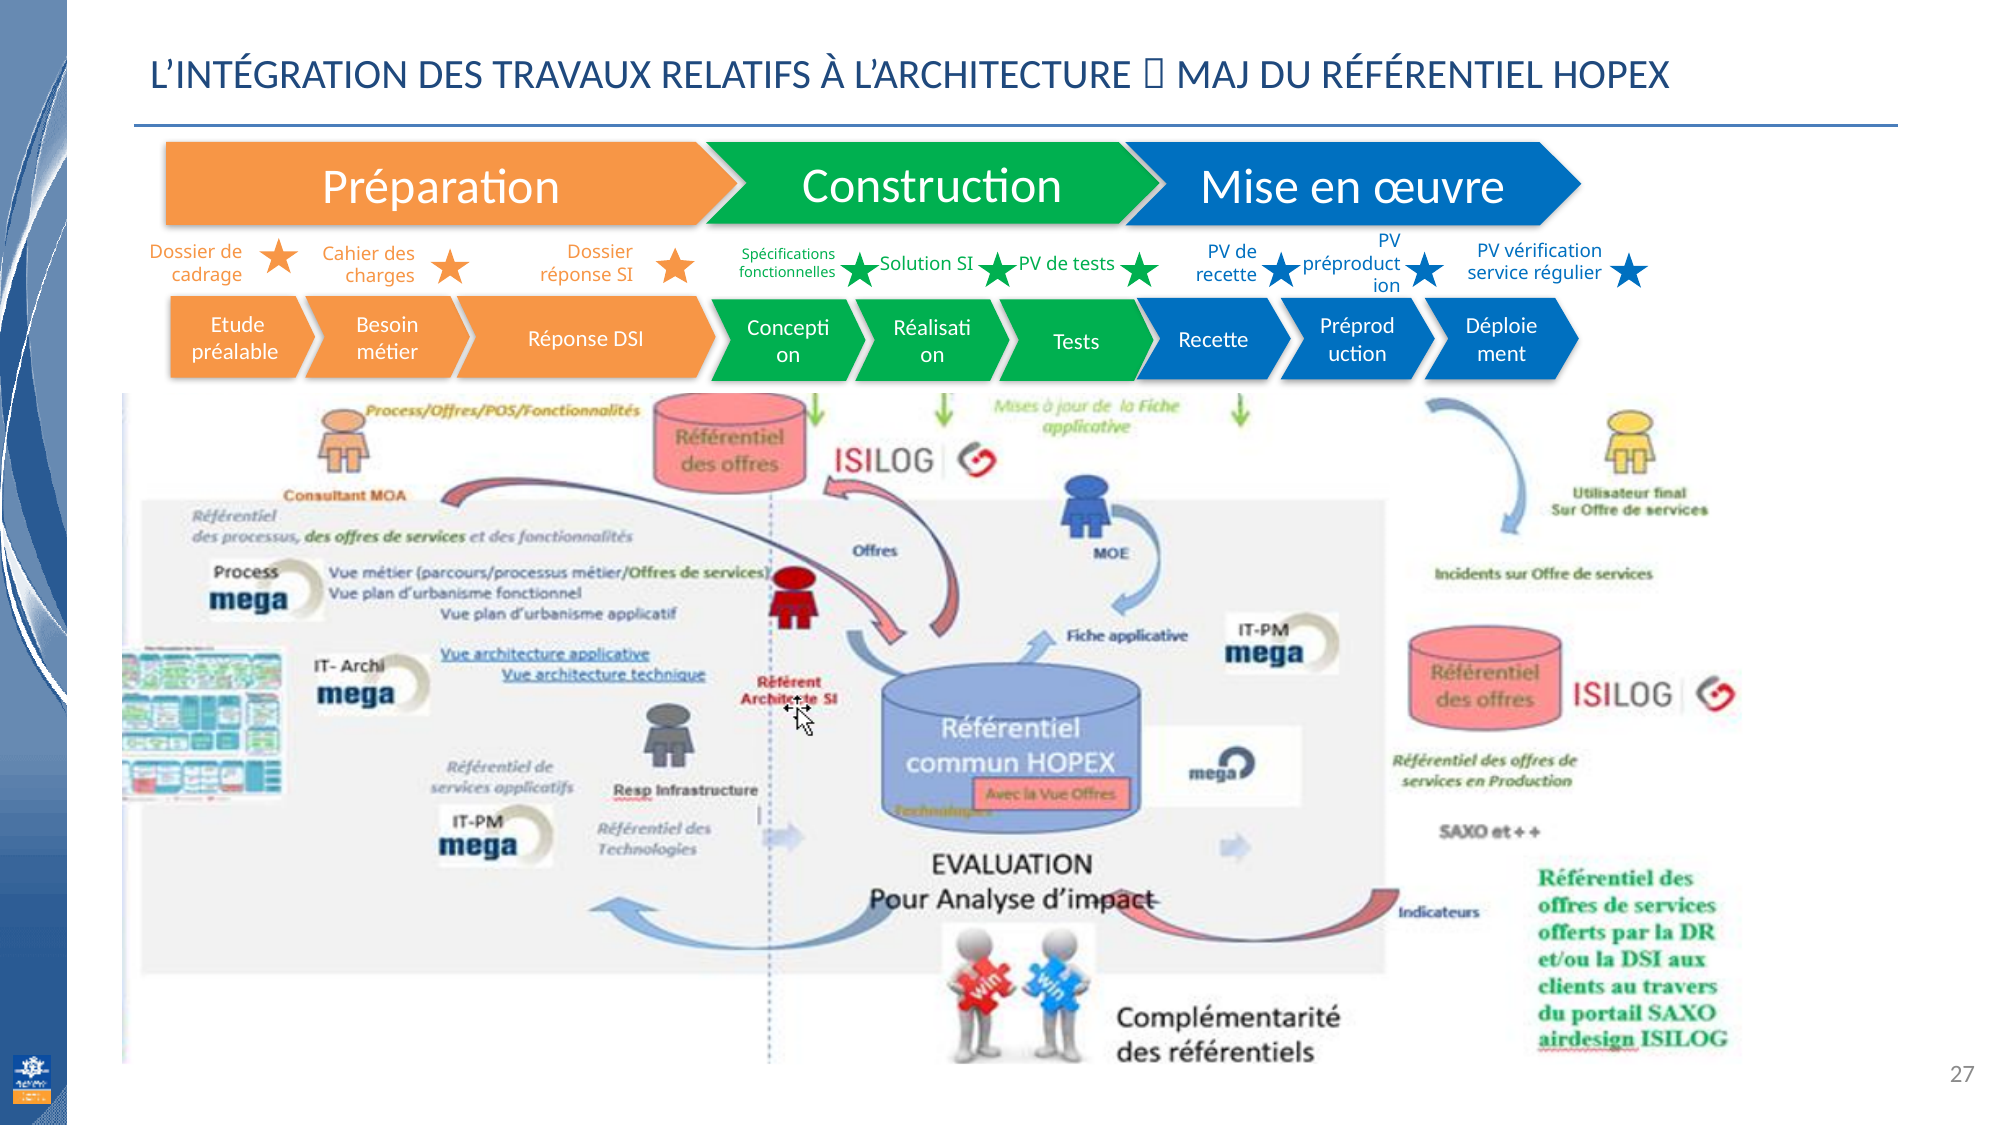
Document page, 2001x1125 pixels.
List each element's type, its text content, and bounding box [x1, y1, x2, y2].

picture [13, 1055, 51, 1104]
text_box PV de tests [1008, 223, 1123, 294]
text_box [981, 249, 1008, 289]
text_box Déploiement [1421, 294, 1582, 383]
text_box Tests [996, 296, 1149, 384]
title l’intégration des travaux relatifs à l’architecture  MAJ du Référentiel HOPEX [135, 19, 1921, 126]
text_box Dossier de cadrage [120, 223, 250, 302]
text_box [844, 249, 866, 289]
text_box [1123, 249, 1150, 289]
text_box [428, 246, 472, 286]
text_box Préproduction [1277, 294, 1438, 383]
text_box [653, 245, 697, 285]
picture [121, 392, 1773, 1107]
text_box Etude préalable [167, 292, 315, 381]
text_box Construction [703, 139, 1154, 227]
text_box Mise en œuvre [1122, 139, 1585, 229]
text_box PV de recette [1150, 223, 1265, 293]
text_box Dossier réponse SI [511, 223, 641, 291]
text_box PV vérification service régulier [1426, 222, 1610, 301]
text_box [1408, 249, 1426, 289]
text_box [1265, 249, 1293, 289]
text_box Besoin métier [302, 292, 467, 381]
text_box PV préproduction [1293, 223, 1408, 293]
text_box Solution SI [866, 223, 981, 294]
text_box [1610, 250, 1651, 290]
text_box Recette [1133, 294, 1293, 383]
text_box Réalisation [852, 296, 1009, 384]
text_box Spécifications fonctionnelles [713, 223, 844, 294]
text_box Cahier des charges [292, 224, 423, 293]
text_box Préparation [163, 138, 734, 228]
slide_number 27 [1921, 1042, 1991, 1103]
text_box Réponse DSI [453, 292, 719, 381]
text_box [257, 235, 292, 276]
text_box Conception [708, 296, 869, 384]
